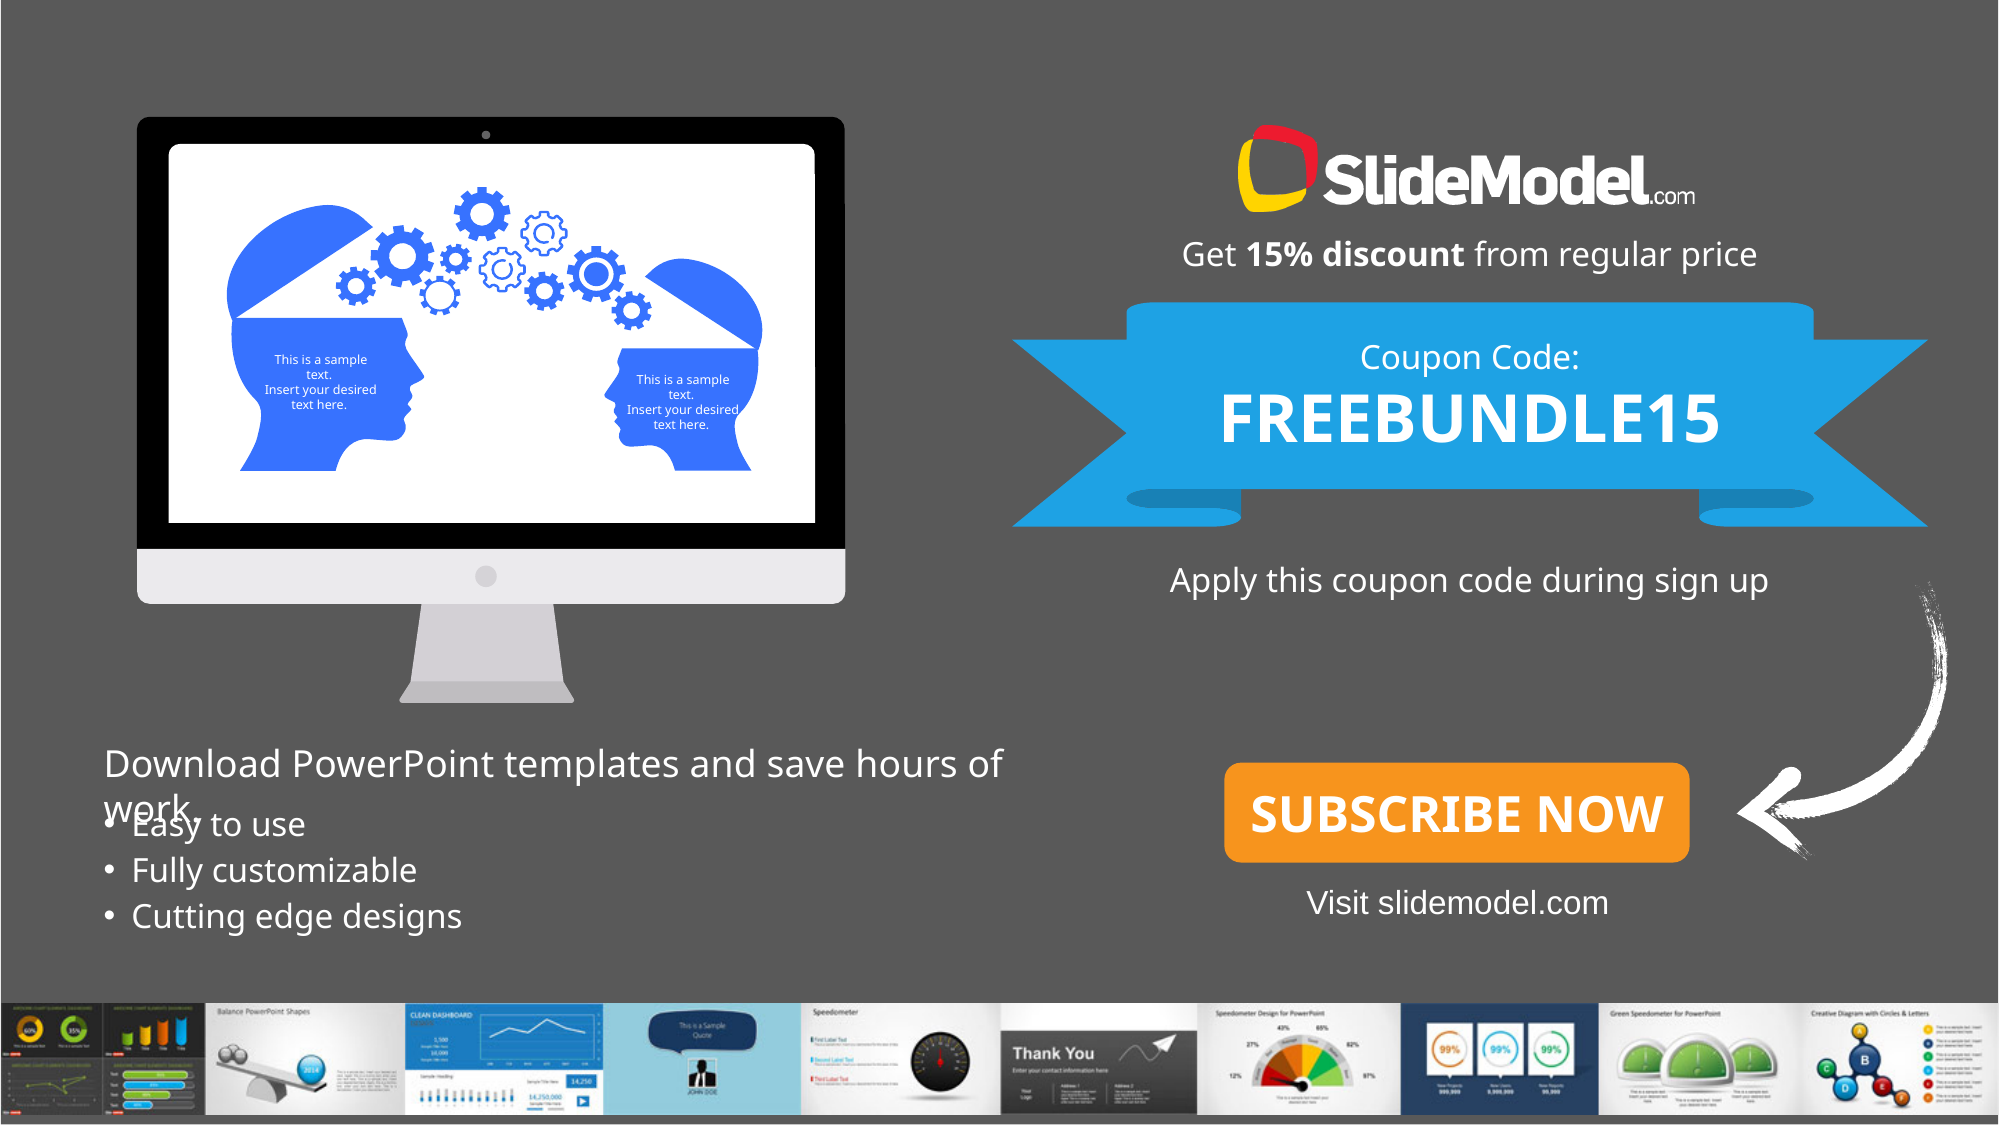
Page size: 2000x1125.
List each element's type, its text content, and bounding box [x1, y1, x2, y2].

text_box Apply this coupon code during sign up [1129, 551, 1811, 607]
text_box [136, 116, 846, 704]
text_box SUBSCRIBE NOW [1222, 760, 1692, 865]
text_box [0, 0, 2000, 1003]
text_box [1012, 302, 1929, 527]
text_box [1929, 587, 1937, 601]
text_box Visit slidemodel.com [1247, 874, 1669, 928]
text_box Coupon Code: FREEBUNDLE15 [1173, 328, 1768, 464]
picture [1237, 125, 1696, 213]
text_box [1736, 594, 1949, 861]
text_box Get 15% discount from regular price [1058, 225, 1882, 280]
text_box Easy to use Fully customizable Cutting edge designs [88, 838, 863, 943]
picture [0, 1003, 1999, 1115]
text_box Download PowerPoint templates and save hours of work. [88, 732, 1059, 838]
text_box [201, 186, 783, 471]
